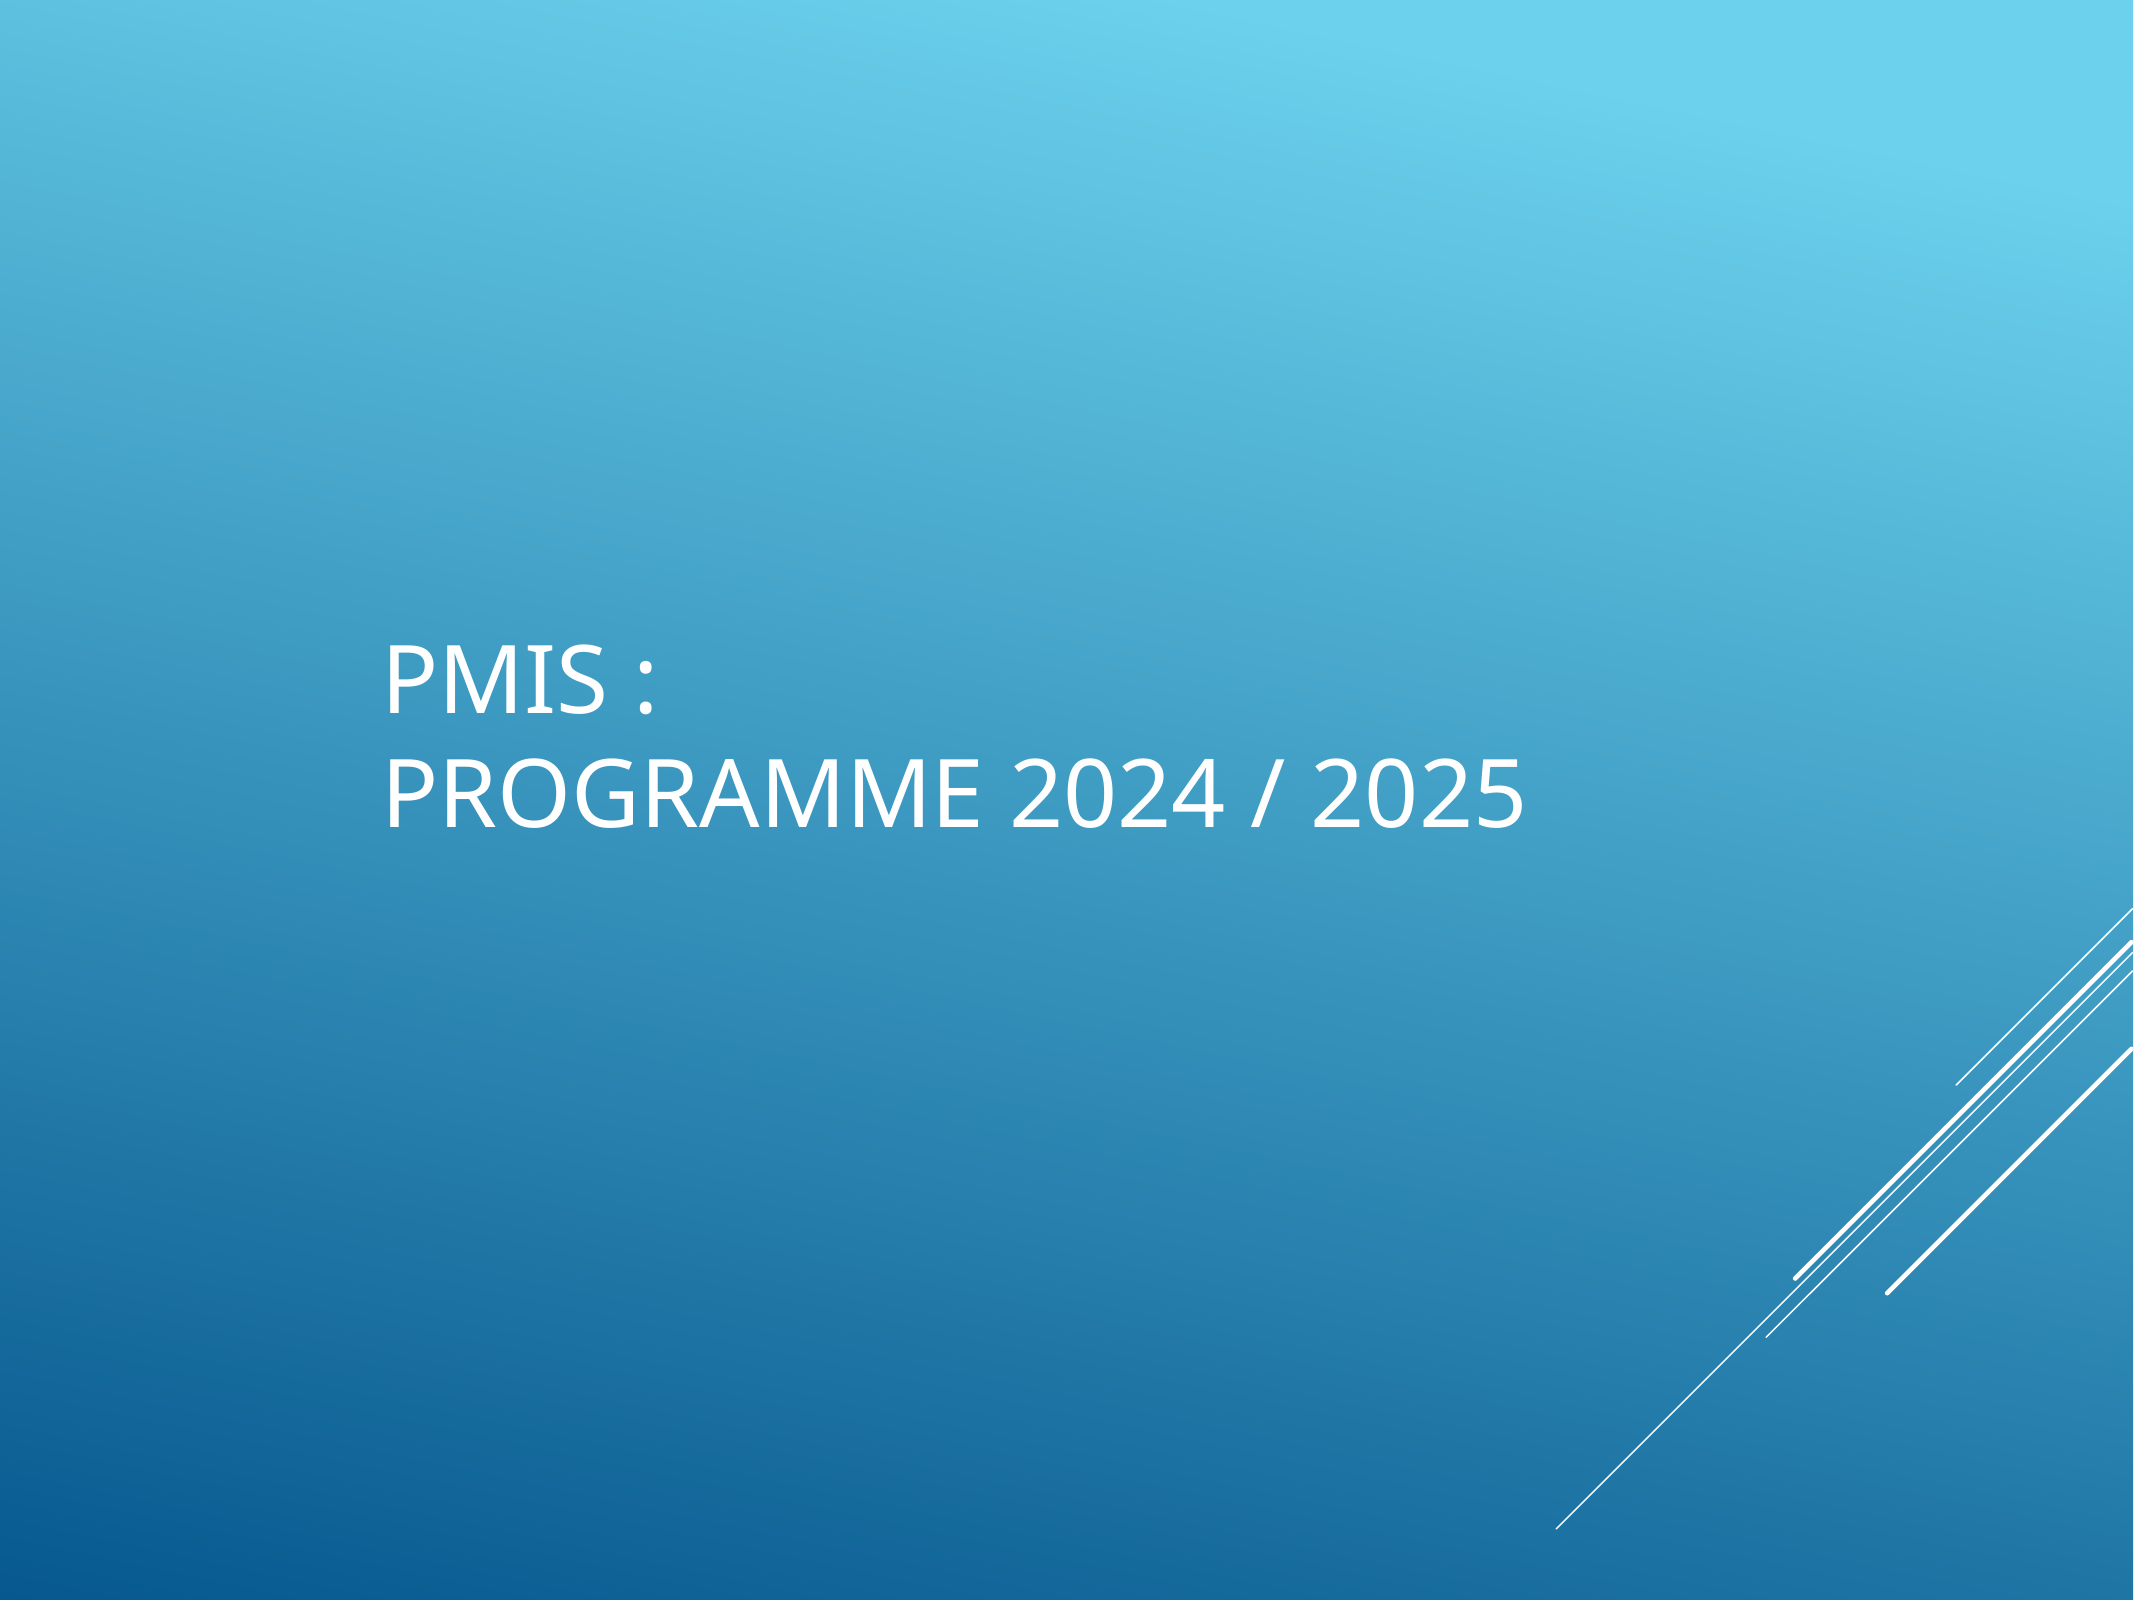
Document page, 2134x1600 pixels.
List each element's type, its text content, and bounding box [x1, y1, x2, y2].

title PMIS : ProgrammE 2024 / 2025 [366, 546, 1650, 920]
